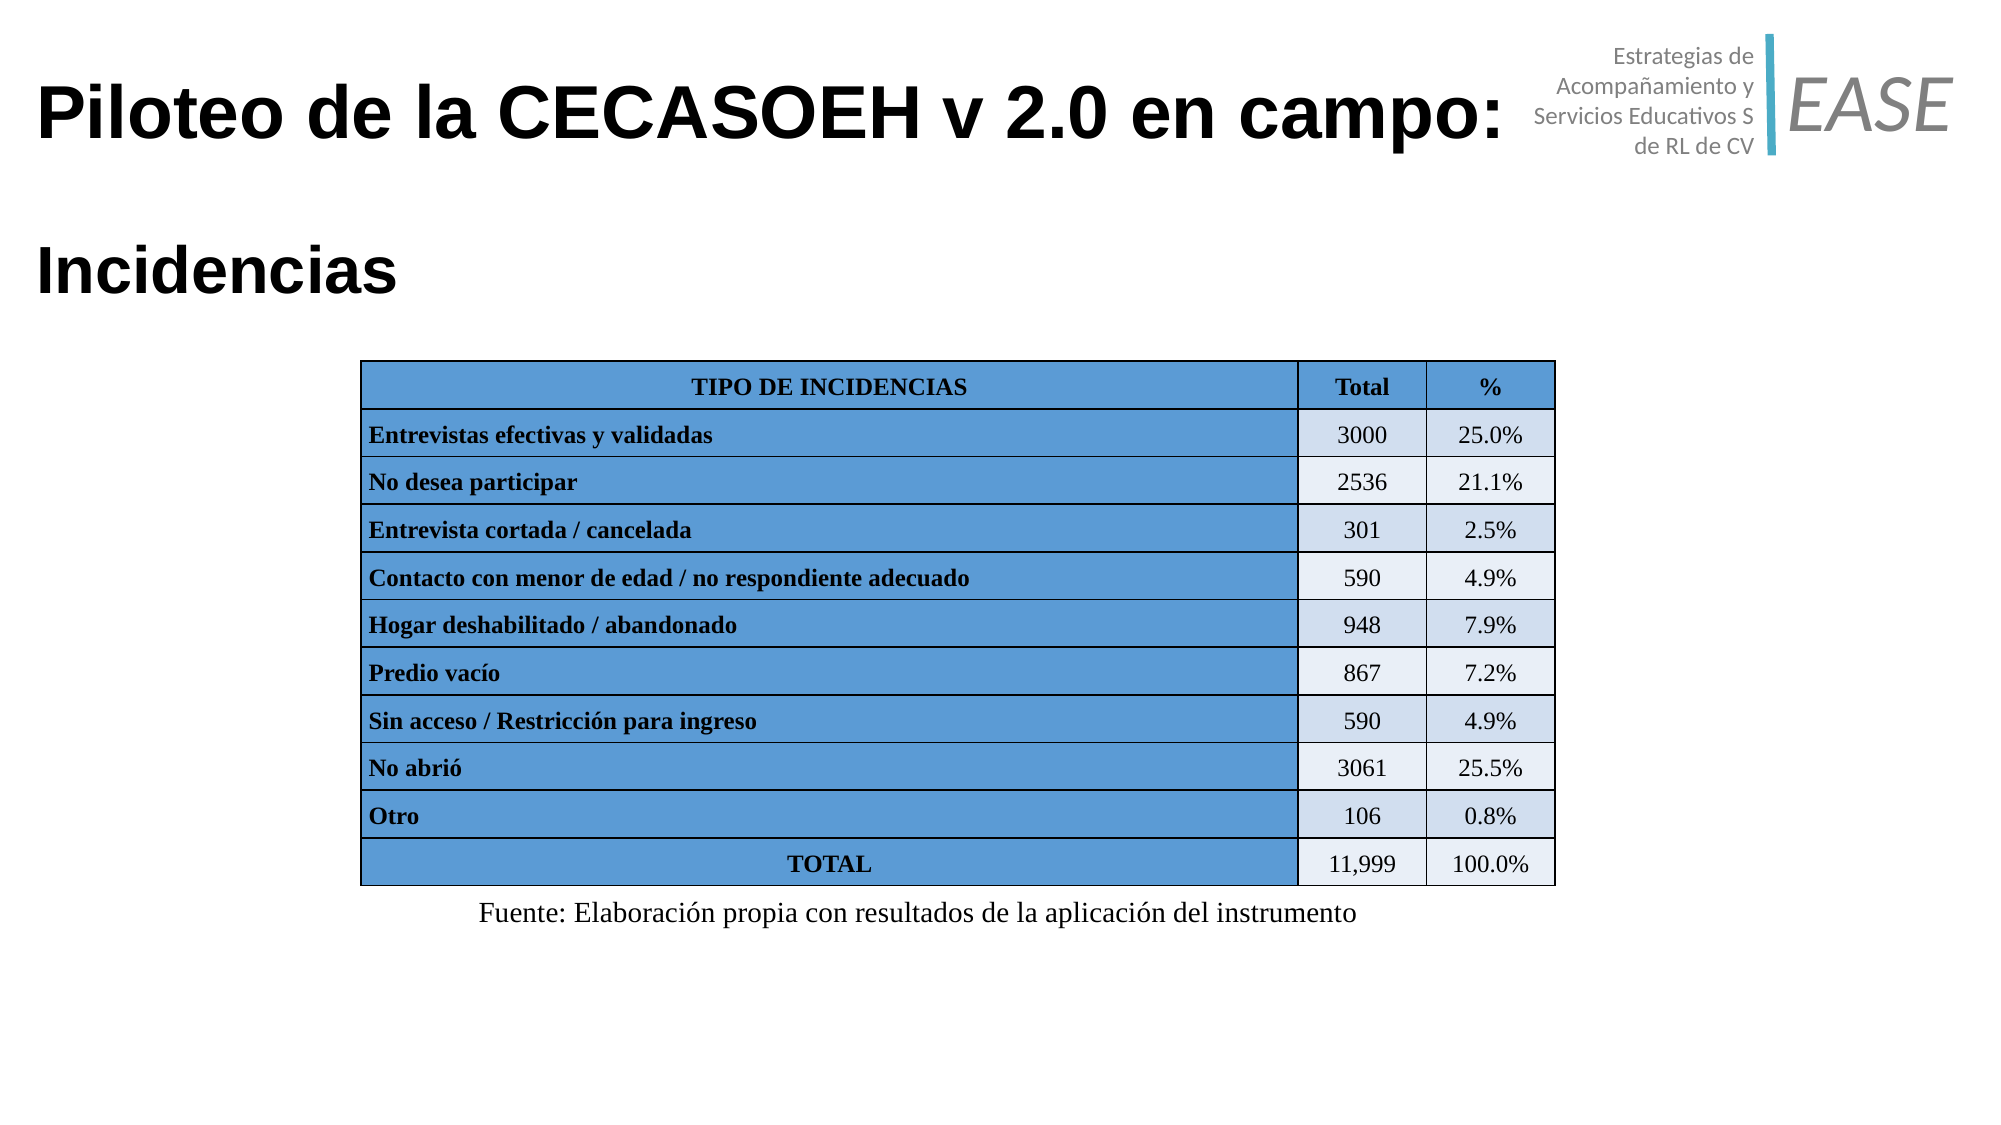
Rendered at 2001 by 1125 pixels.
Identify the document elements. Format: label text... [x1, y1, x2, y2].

table_cell Predio vacío [362, 648, 1297, 694]
table_cell 3061 [1299, 743, 1426, 789]
table_header % [1427, 362, 1554, 408]
text_box Fuente: Elaboración propia con resultados de la aplicación del instrumento [418, 885, 1419, 936]
table_cell 3000 [1299, 410, 1426, 456]
table_cell 25.0% [1427, 410, 1554, 456]
title Piloteo de la CECASOEH v 2.0 en campo: Incidencias [21, 0, 1863, 220]
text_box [1491, 26, 2000, 173]
table_cell Contacto con menor de edad / no respondiente adecuado [362, 553, 1297, 599]
table_cell 2.5% [1427, 505, 1554, 551]
table_header Total [1299, 362, 1426, 408]
table_cell 2536 [1299, 457, 1426, 503]
table_cell No desea participar [362, 457, 1297, 503]
table_cell Sin acceso / Restricción para ingreso [362, 696, 1297, 742]
table_cell 867 [1299, 648, 1426, 694]
table_cell 25.5% [1427, 743, 1554, 789]
table_cell 301 [1299, 505, 1426, 551]
table_cell 590 [1299, 553, 1426, 599]
table_cell 0.8% [1427, 791, 1554, 837]
table_cell Entrevista cortada / cancelada [362, 505, 1297, 551]
table_cell Otro [362, 791, 1297, 837]
table_cell 7.2% [1427, 648, 1554, 694]
table_cell No abrió [362, 743, 1297, 789]
table_cell 100.0% [1427, 839, 1554, 885]
table_cell 4.9% [1427, 553, 1554, 599]
table_header TIPO DE INCIDENCIAS [362, 362, 1297, 408]
table_cell 7.9% [1427, 600, 1554, 646]
table_cell 106 [1299, 791, 1426, 837]
table_cell TOTAL [362, 839, 1297, 885]
table_cell 4.9% [1427, 696, 1554, 742]
table_cell 21.1% [1427, 457, 1554, 503]
table_cell Hogar deshabilitado / abandonado [362, 600, 1297, 646]
table_cell Entrevistas efectivas y validadas [362, 410, 1297, 456]
table_cell 11,999 [1299, 839, 1426, 885]
table_cell 590 [1299, 696, 1426, 742]
table_cell 948 [1299, 600, 1426, 646]
